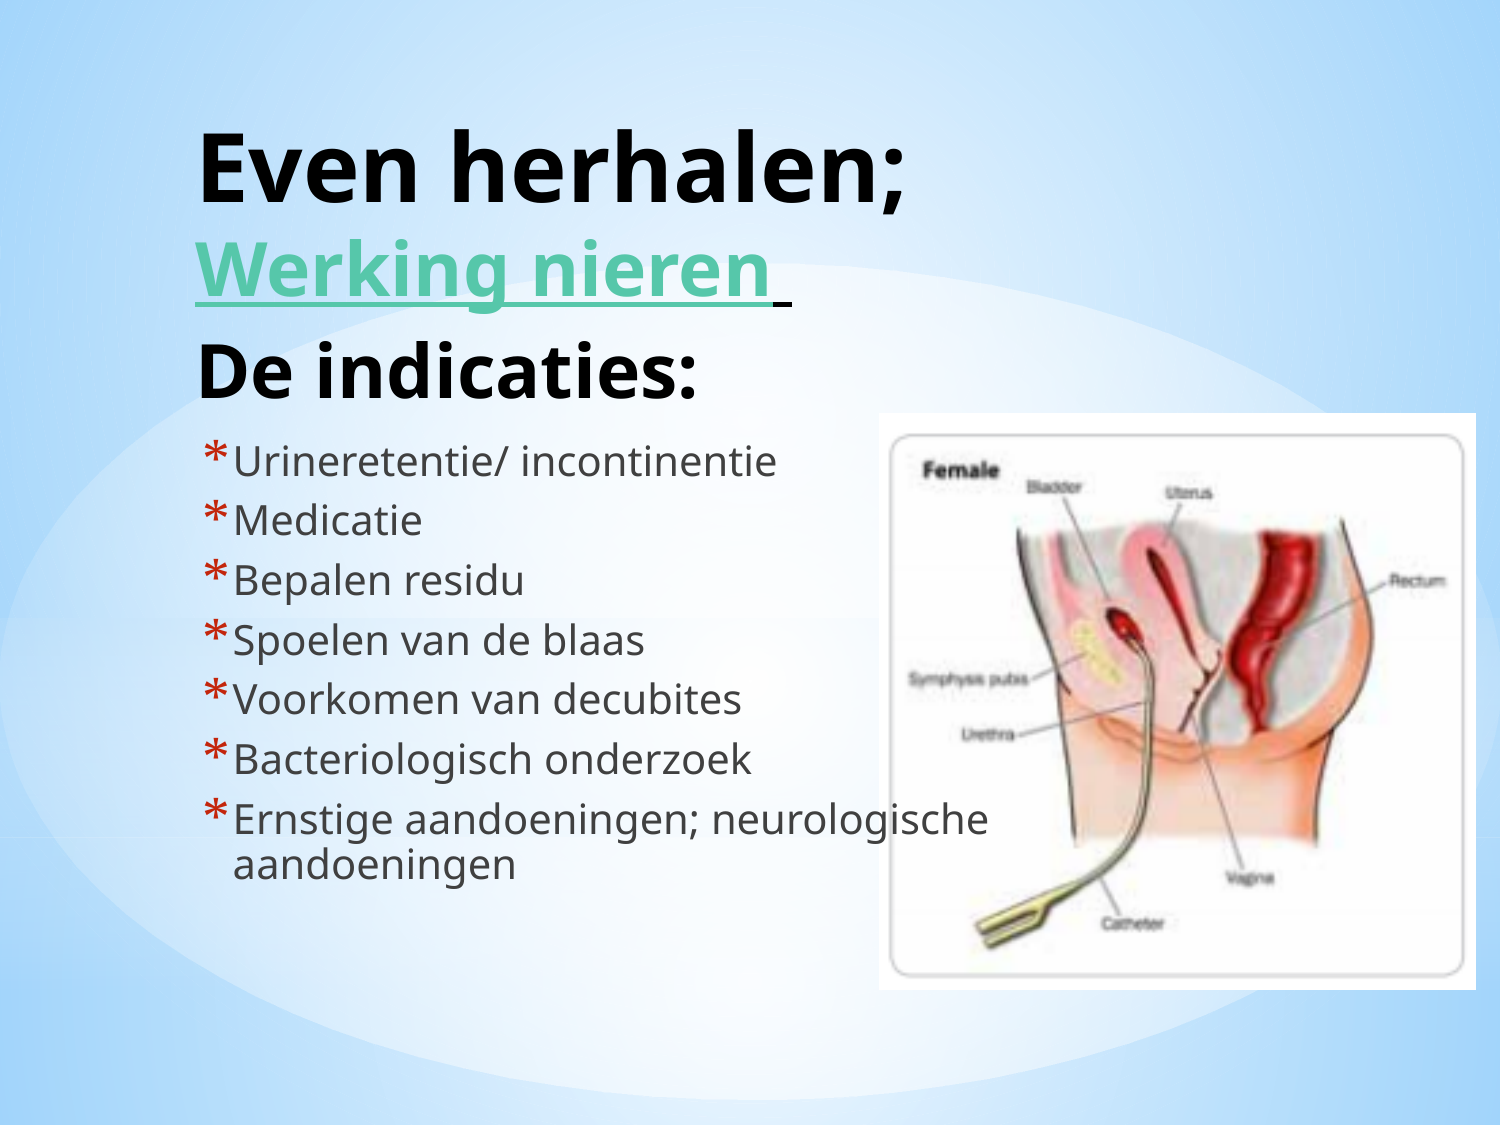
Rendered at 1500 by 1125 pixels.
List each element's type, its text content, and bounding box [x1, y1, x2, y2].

picture [879, 413, 1476, 991]
list Urineretentie/ incontinentie Medicatie Bepalen residu Spoelen van de blaas Voorkomen van decubites Bacteriologisch onderzoek Ernstige aandoeningen; neurologische aandoeningen [180, 432, 1231, 1003]
title Even herhalen; Werking nieren De indicaties: [180, 98, 1249, 339]
